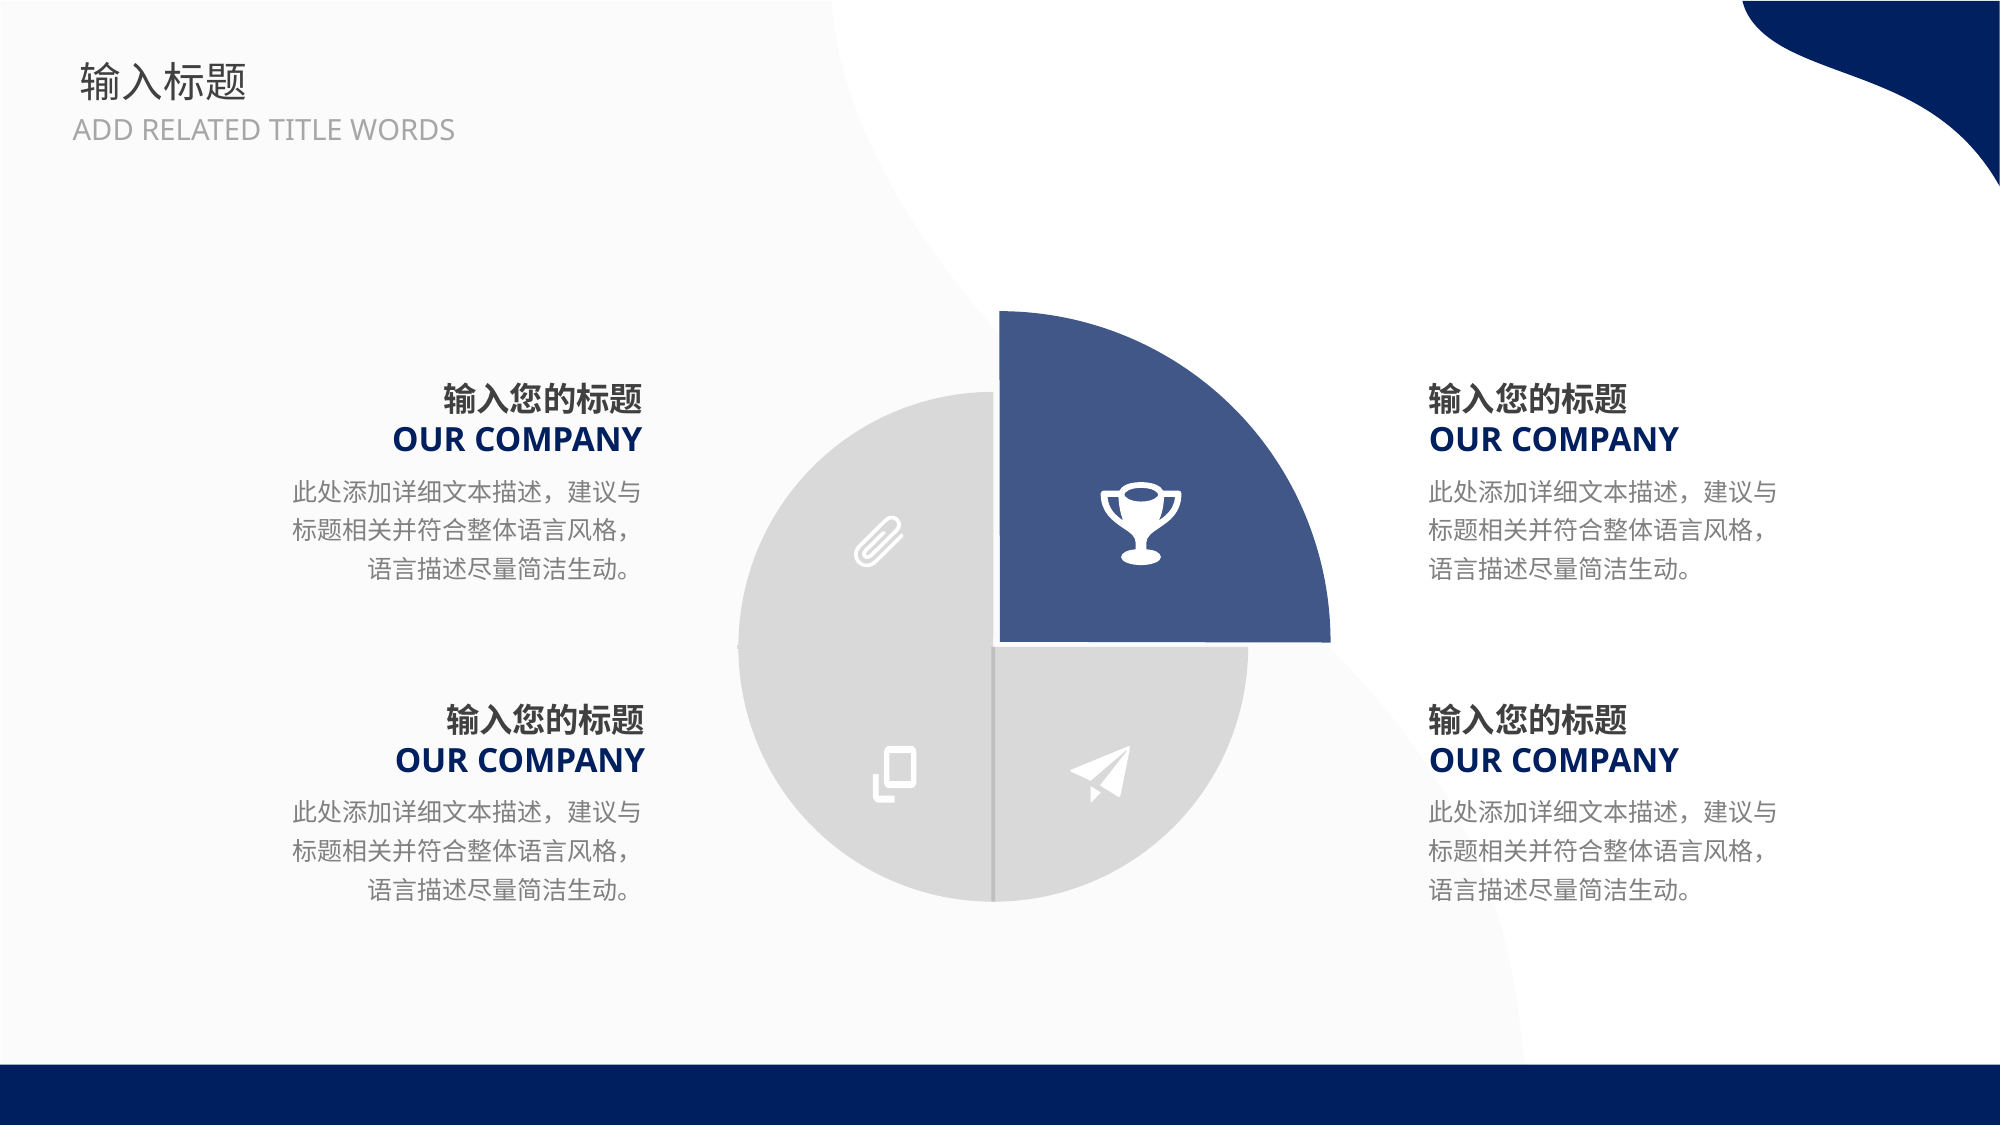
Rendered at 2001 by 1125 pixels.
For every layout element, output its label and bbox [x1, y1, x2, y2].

text_box [263, 691, 661, 910]
text_box [669, 311, 1331, 973]
text_box [0, 0, 2000, 1125]
text_box [1413, 691, 1808, 914]
text_box [1413, 371, 1808, 593]
text_box [263, 371, 658, 590]
